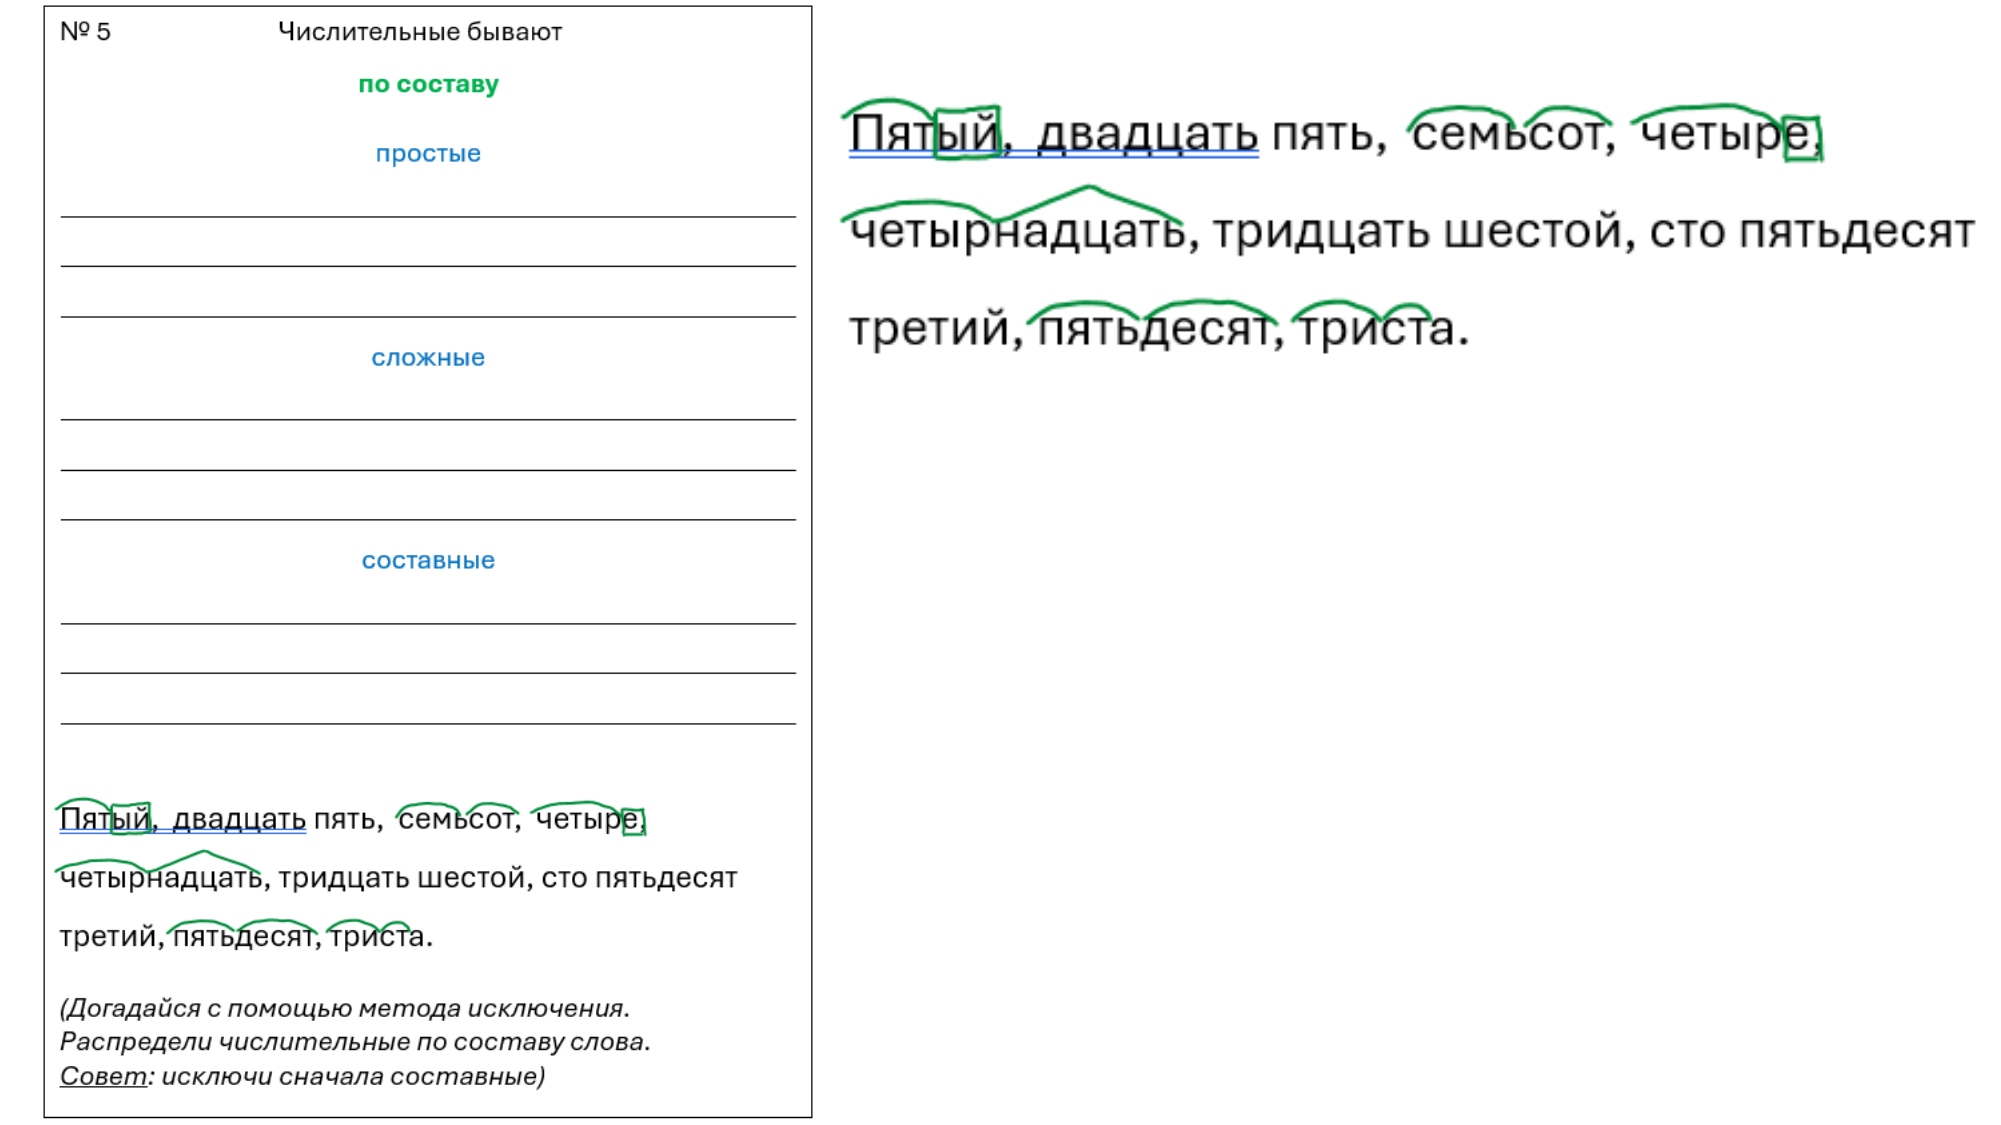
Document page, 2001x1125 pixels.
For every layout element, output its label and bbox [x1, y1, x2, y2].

picture [838, 27, 2001, 394]
picture [37, 0, 818, 1125]
